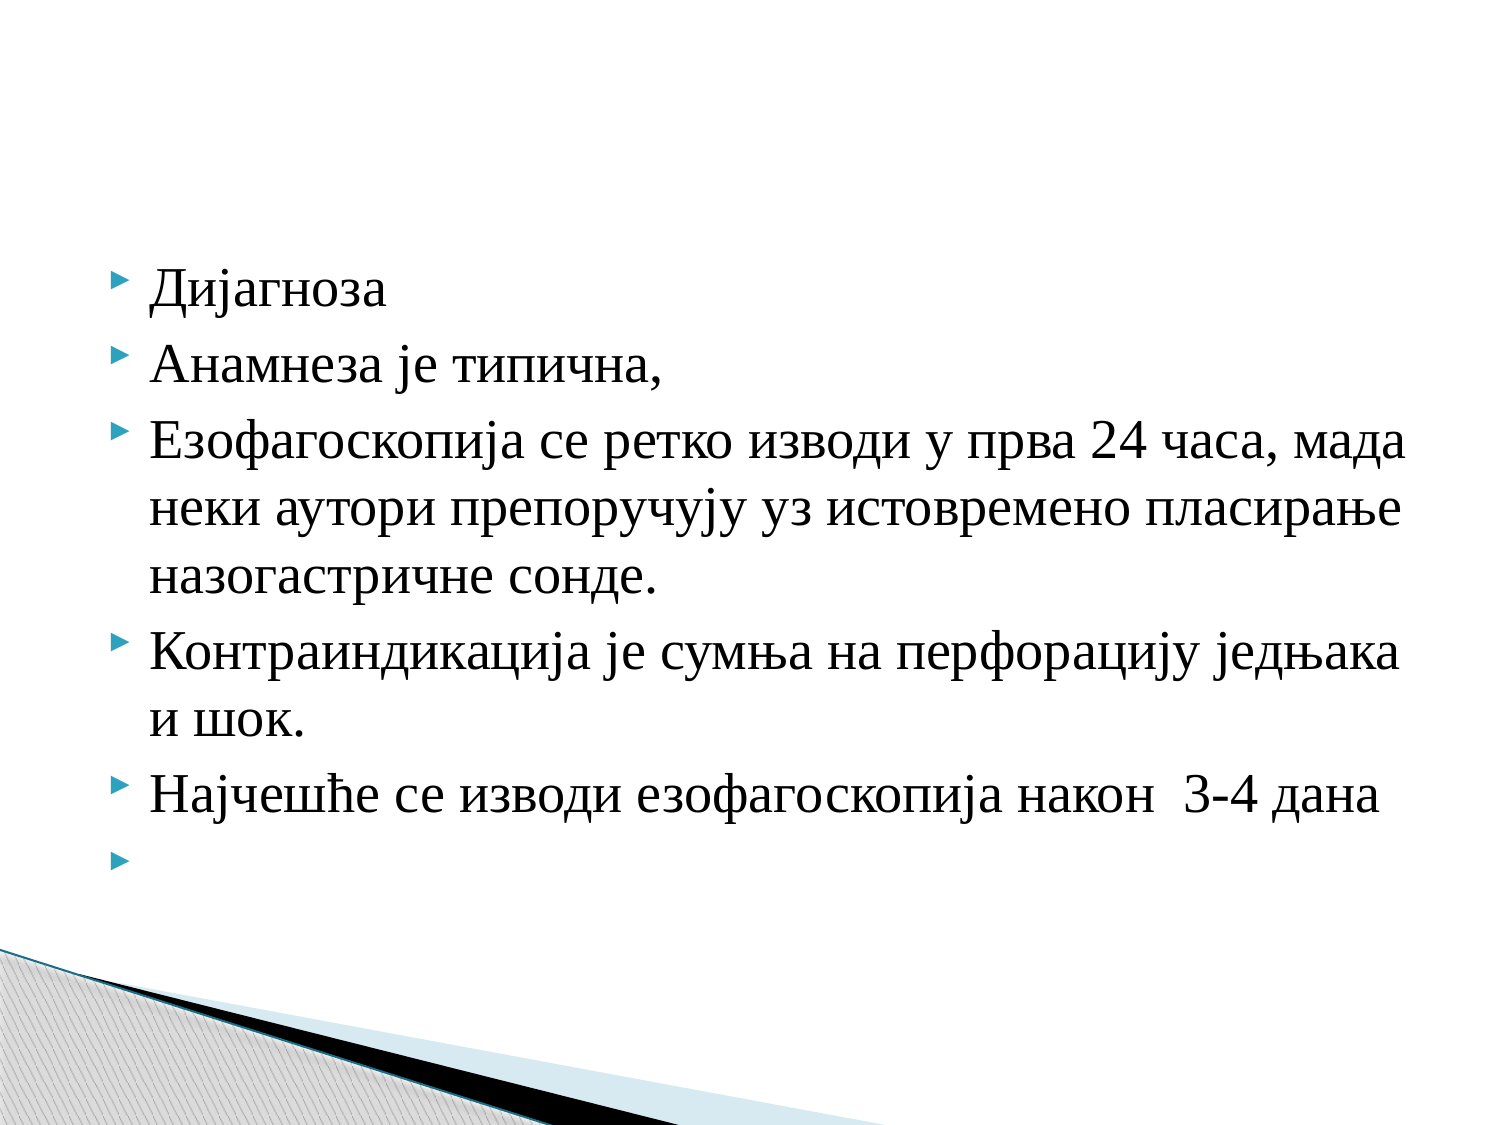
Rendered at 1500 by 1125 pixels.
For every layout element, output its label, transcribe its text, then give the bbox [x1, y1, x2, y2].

list Дијагноза Анамнеза је типична, Езофагоскопија се ретко изводи у прва 24 часа, мада неки аутори препоручују уз истовремено пласирање назогастричне сонде. Контраиндикација је сумња на перфорацију једњака и шок. Најчешће се изводи езофагоскопија након 3-4 дана [75, 243, 1425, 986]
